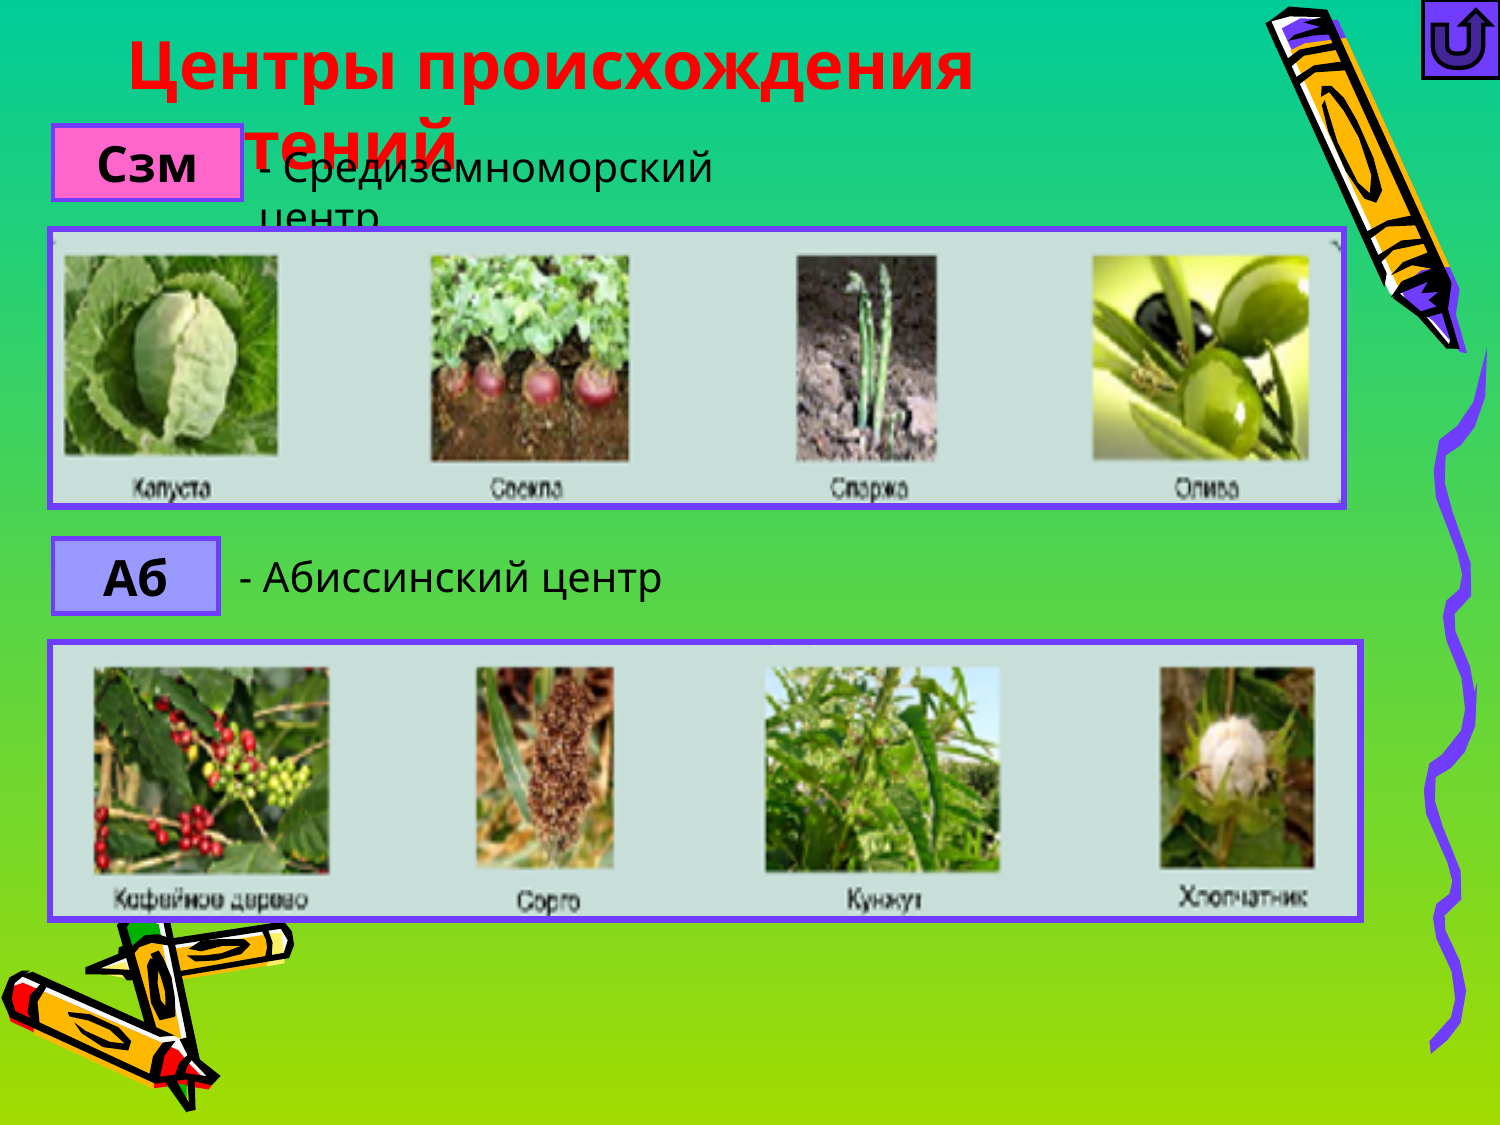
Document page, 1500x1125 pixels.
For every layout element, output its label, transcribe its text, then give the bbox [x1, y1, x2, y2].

text_box Центры происхождения растений [112, 15, 1258, 191]
text_box Сзм [53, 125, 243, 201]
text_box - Абиссинский центр [223, 542, 839, 608]
text_box Аб [53, 538, 219, 614]
picture [52, 231, 1341, 504]
picture [52, 645, 1358, 917]
text_box [1423, 0, 1500, 79]
text_box - Средиземноморский центр [243, 133, 858, 226]
